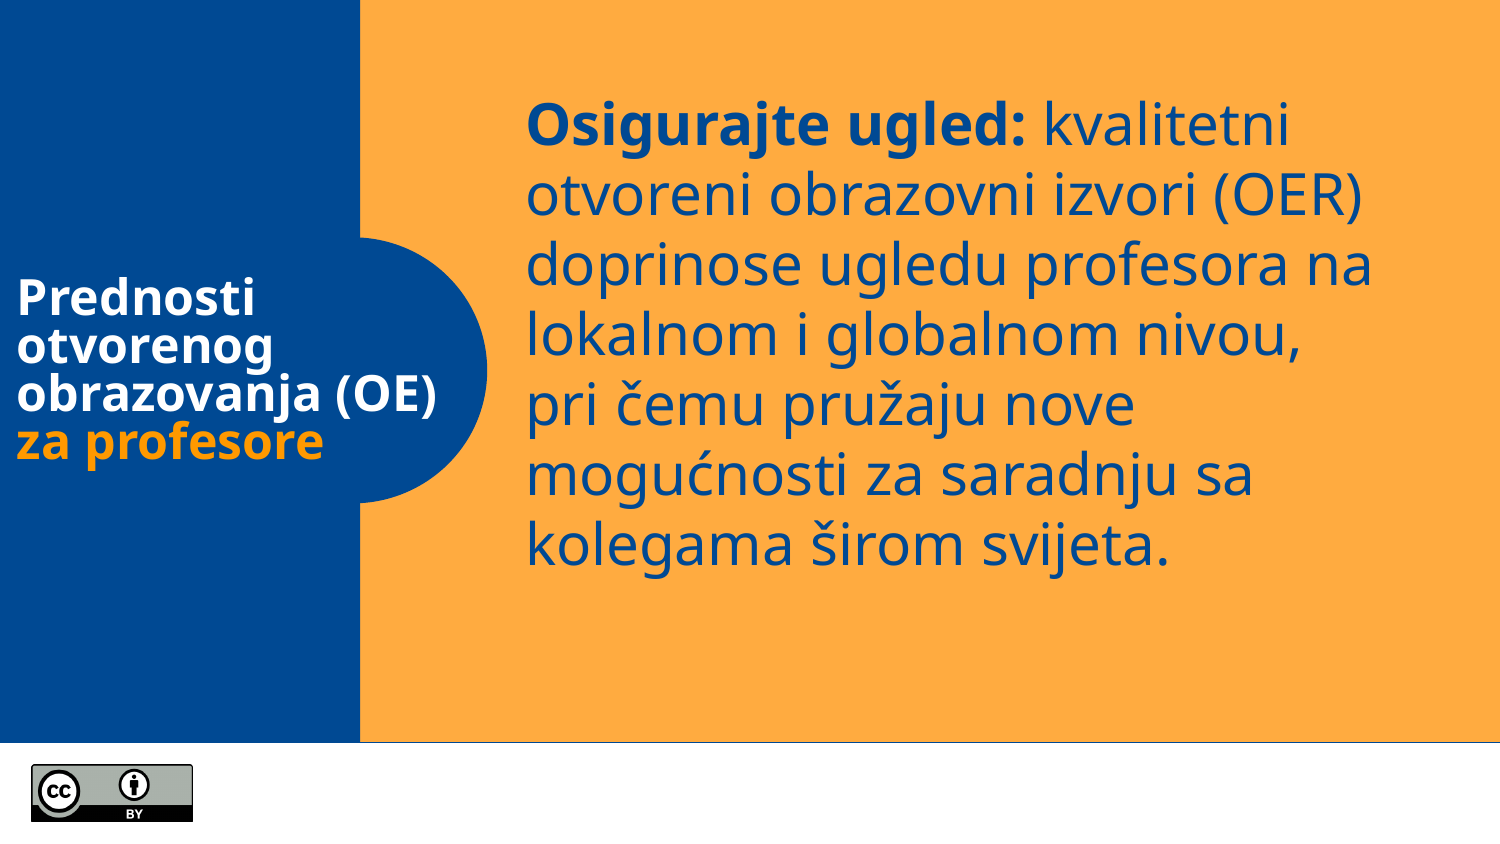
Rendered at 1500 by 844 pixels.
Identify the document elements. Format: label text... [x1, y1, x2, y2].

picture [31, 764, 193, 822]
text_box [0, 750, 1500, 844]
text_box Osigurajte ugled: kvalitetni otvoreni obrazovni izvori (OER) doprinose ugledu profesora na lokalnom i globalnom nivou, pri čemu pružaju nove mogućnosti za saradnju sa kolegama širom svijeta. [510, 72, 1406, 733]
text_box [361, 237, 431, 262]
text_box Prednosti otvorenog obrazovanja (OE) za profesore [1, 262, 488, 485]
text_box [0, 0, 361, 742]
text_box [361, 485, 421, 504]
